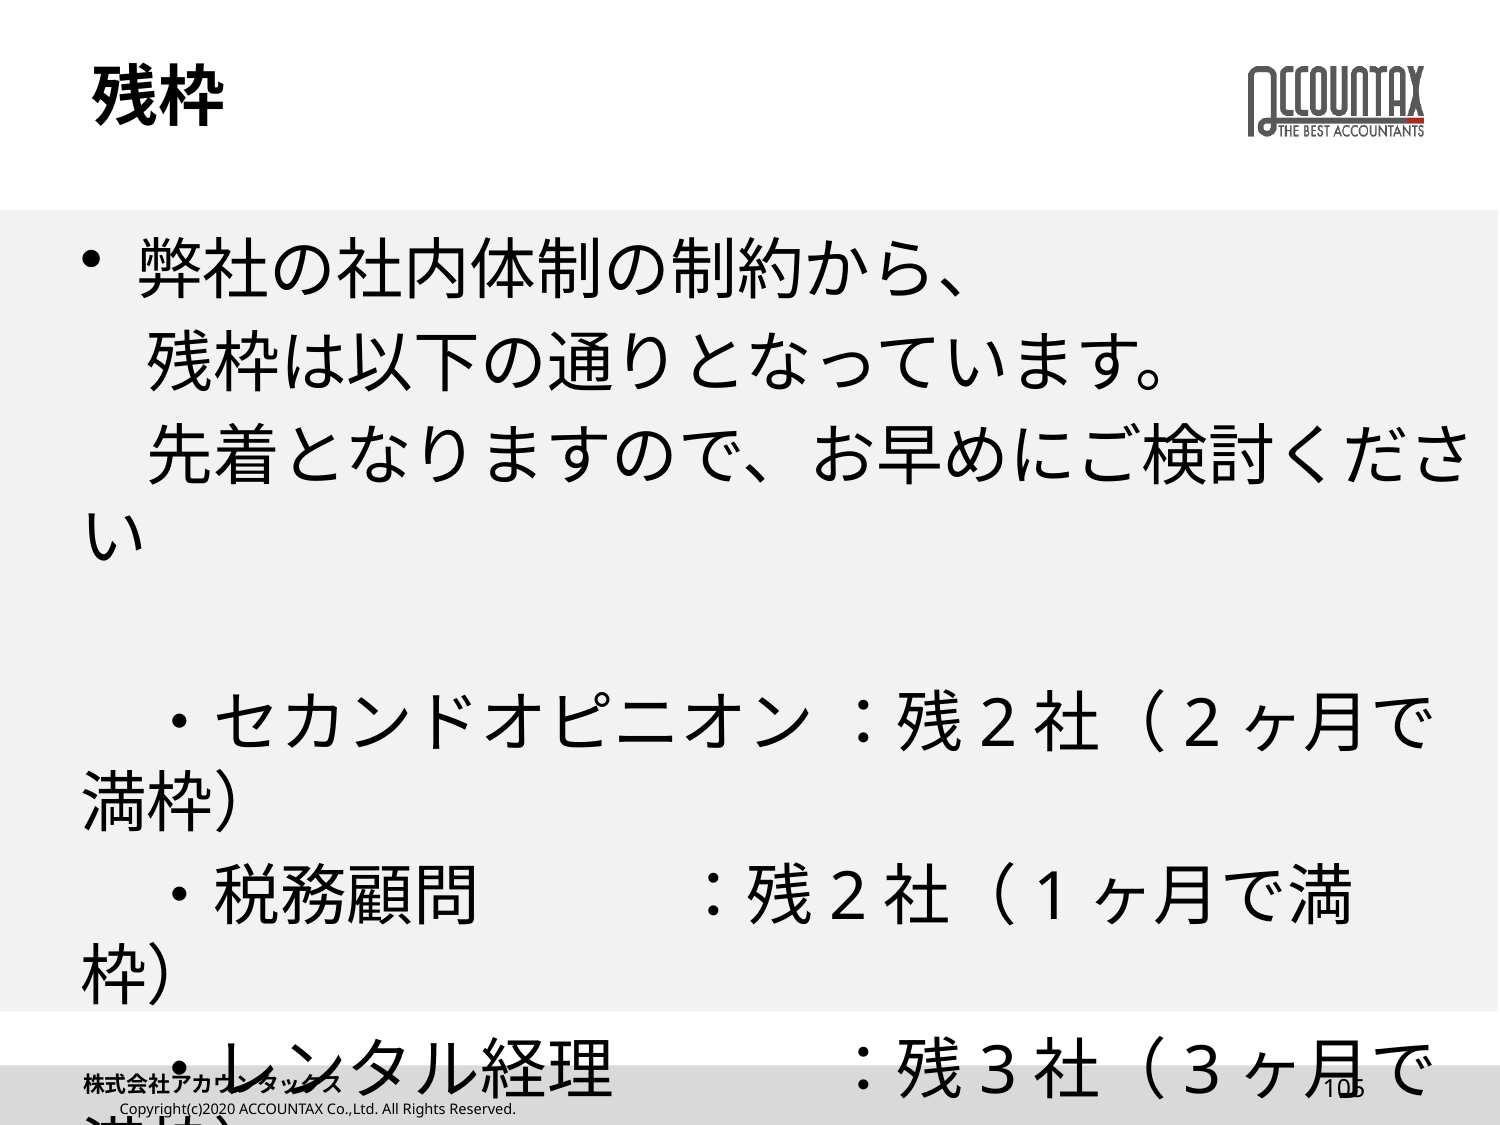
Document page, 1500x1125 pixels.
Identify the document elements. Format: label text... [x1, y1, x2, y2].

title 残枠 [76, 31, 1353, 157]
text_box [0, 209, 1498, 1012]
slide_number 105 [1266, 1064, 1422, 1118]
list 弊社の社内体制の制約から、 残枠は以下の通りとなっています。 先着となりますので、お早めにご検討ください ・セカンドオピニオン ：残2社（2ヶ月で満枠） ・税務顧問 ：残2社（1ヶ月で満枠） ・レンタル経理 ：残3社（3ヶ月で満枠） [64, 219, 1500, 962]
picture [1353, 66, 1424, 137]
